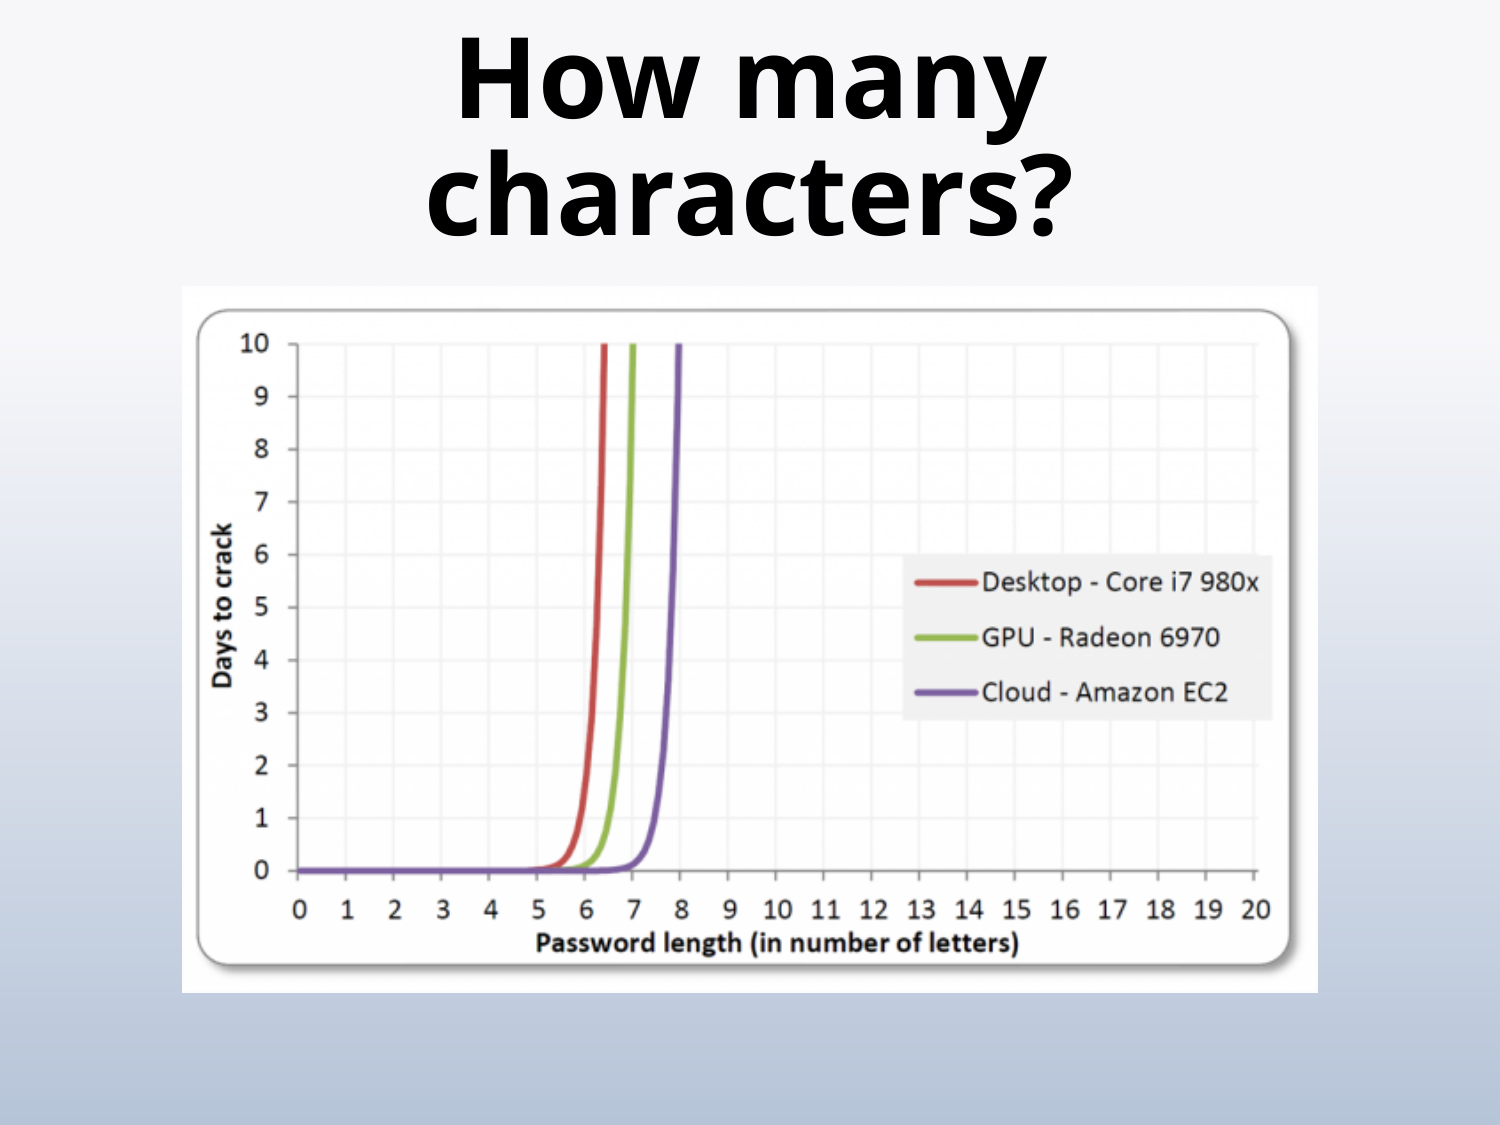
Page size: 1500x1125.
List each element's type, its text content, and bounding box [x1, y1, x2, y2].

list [148, 284, 1352, 995]
title How many characters? [150, 37, 1350, 245]
